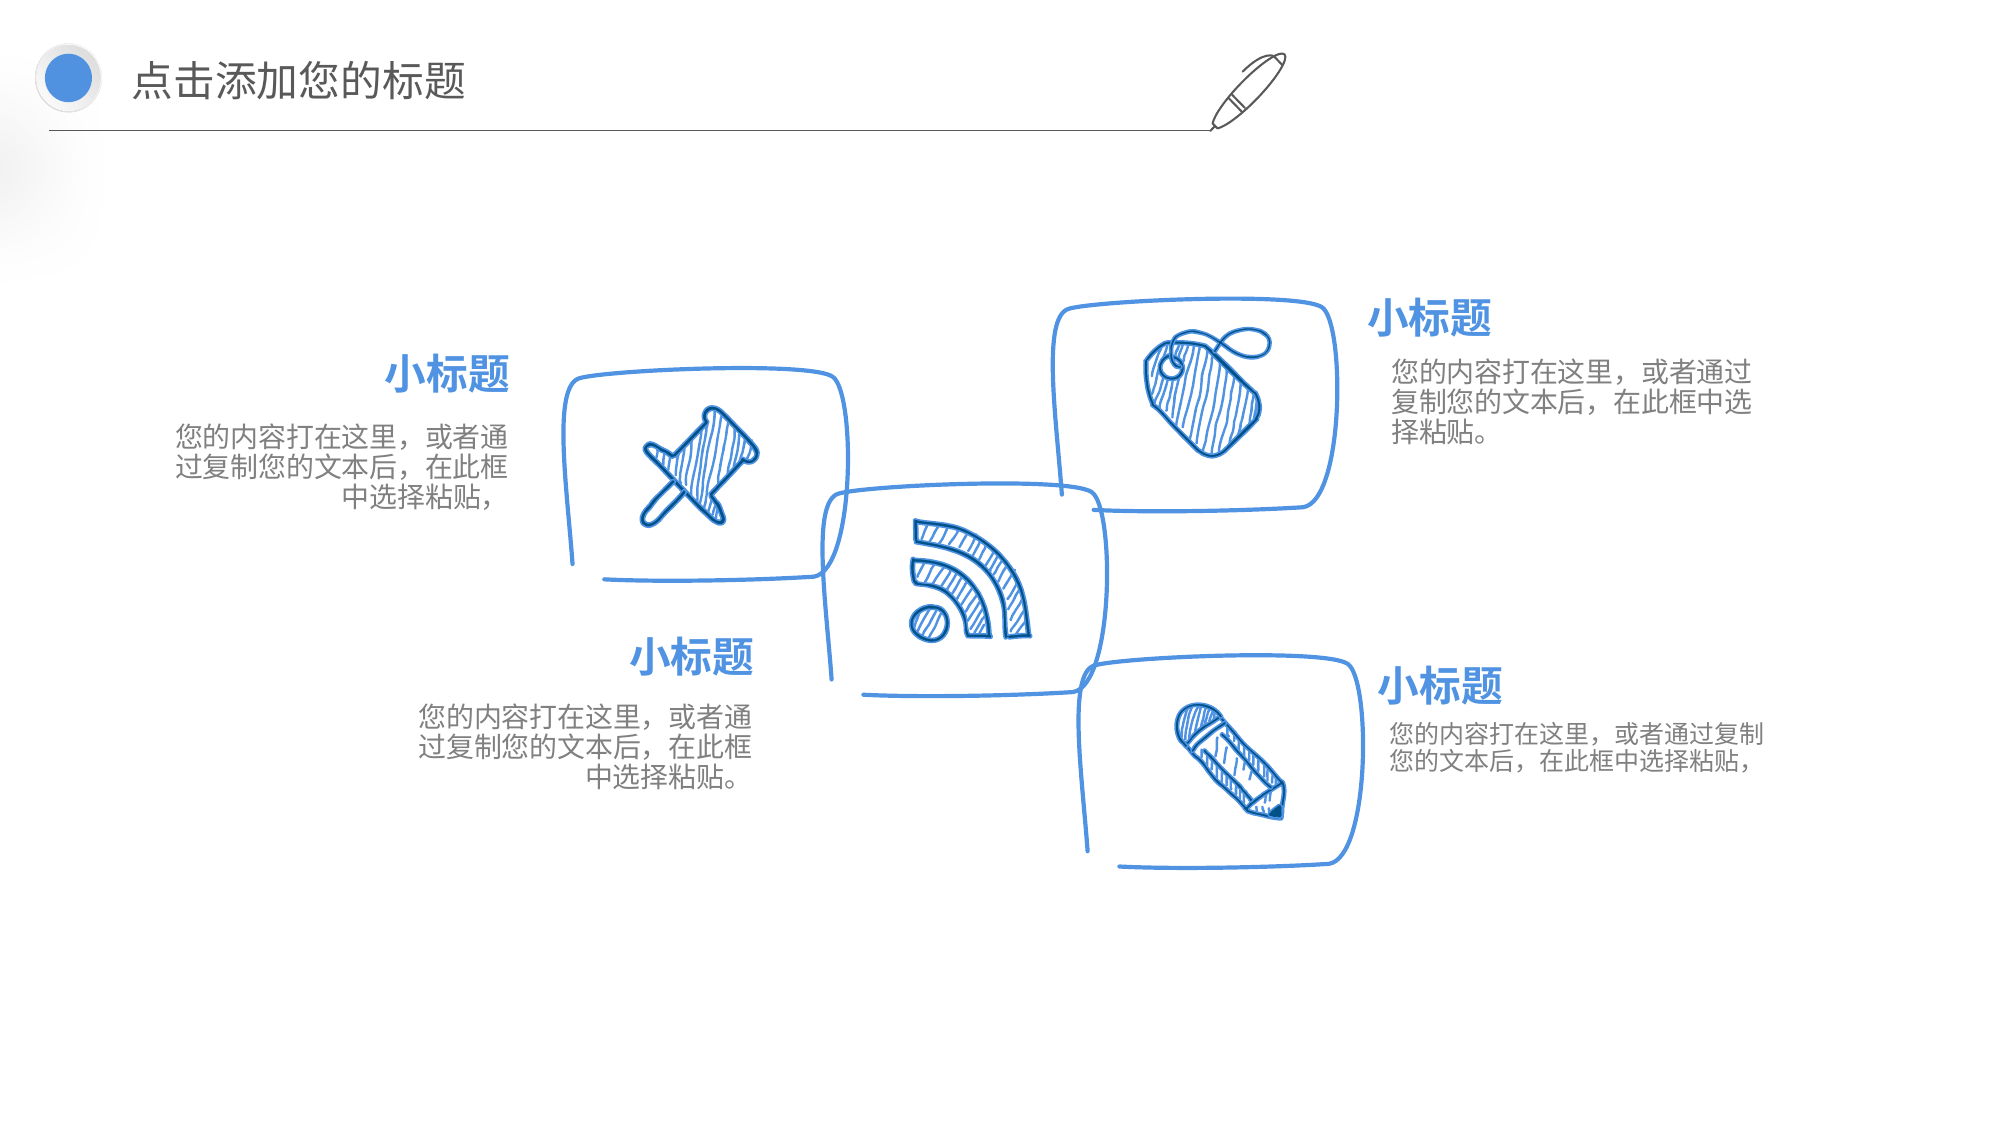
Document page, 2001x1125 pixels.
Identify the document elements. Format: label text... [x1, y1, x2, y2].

text_box 点击添加您的标题 [111, 45, 510, 116]
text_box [1078, 655, 1364, 868]
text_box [35, 43, 102, 113]
text_box [1211, 53, 1286, 131]
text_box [563, 367, 849, 581]
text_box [133, 340, 525, 523]
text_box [822, 483, 1108, 697]
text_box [1352, 284, 1790, 457]
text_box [382, 623, 770, 803]
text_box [1052, 298, 1338, 512]
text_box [1363, 651, 1790, 785]
